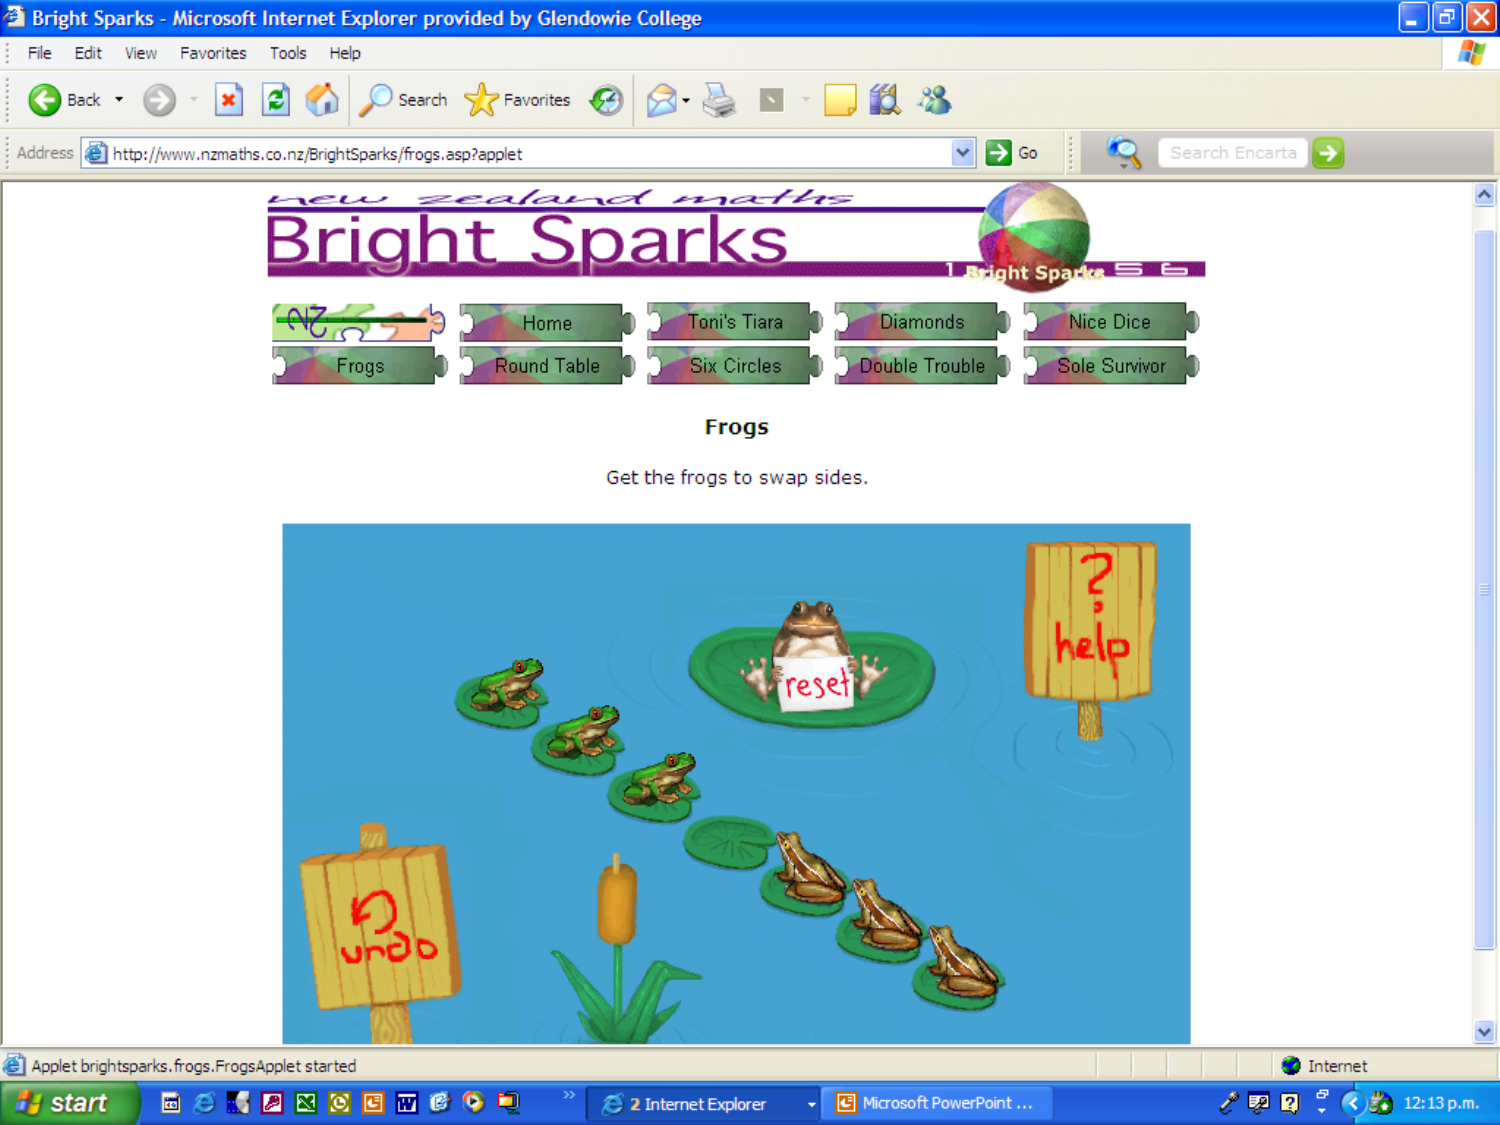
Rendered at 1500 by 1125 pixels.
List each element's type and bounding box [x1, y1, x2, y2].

list [0, 0, 1500, 1125]
